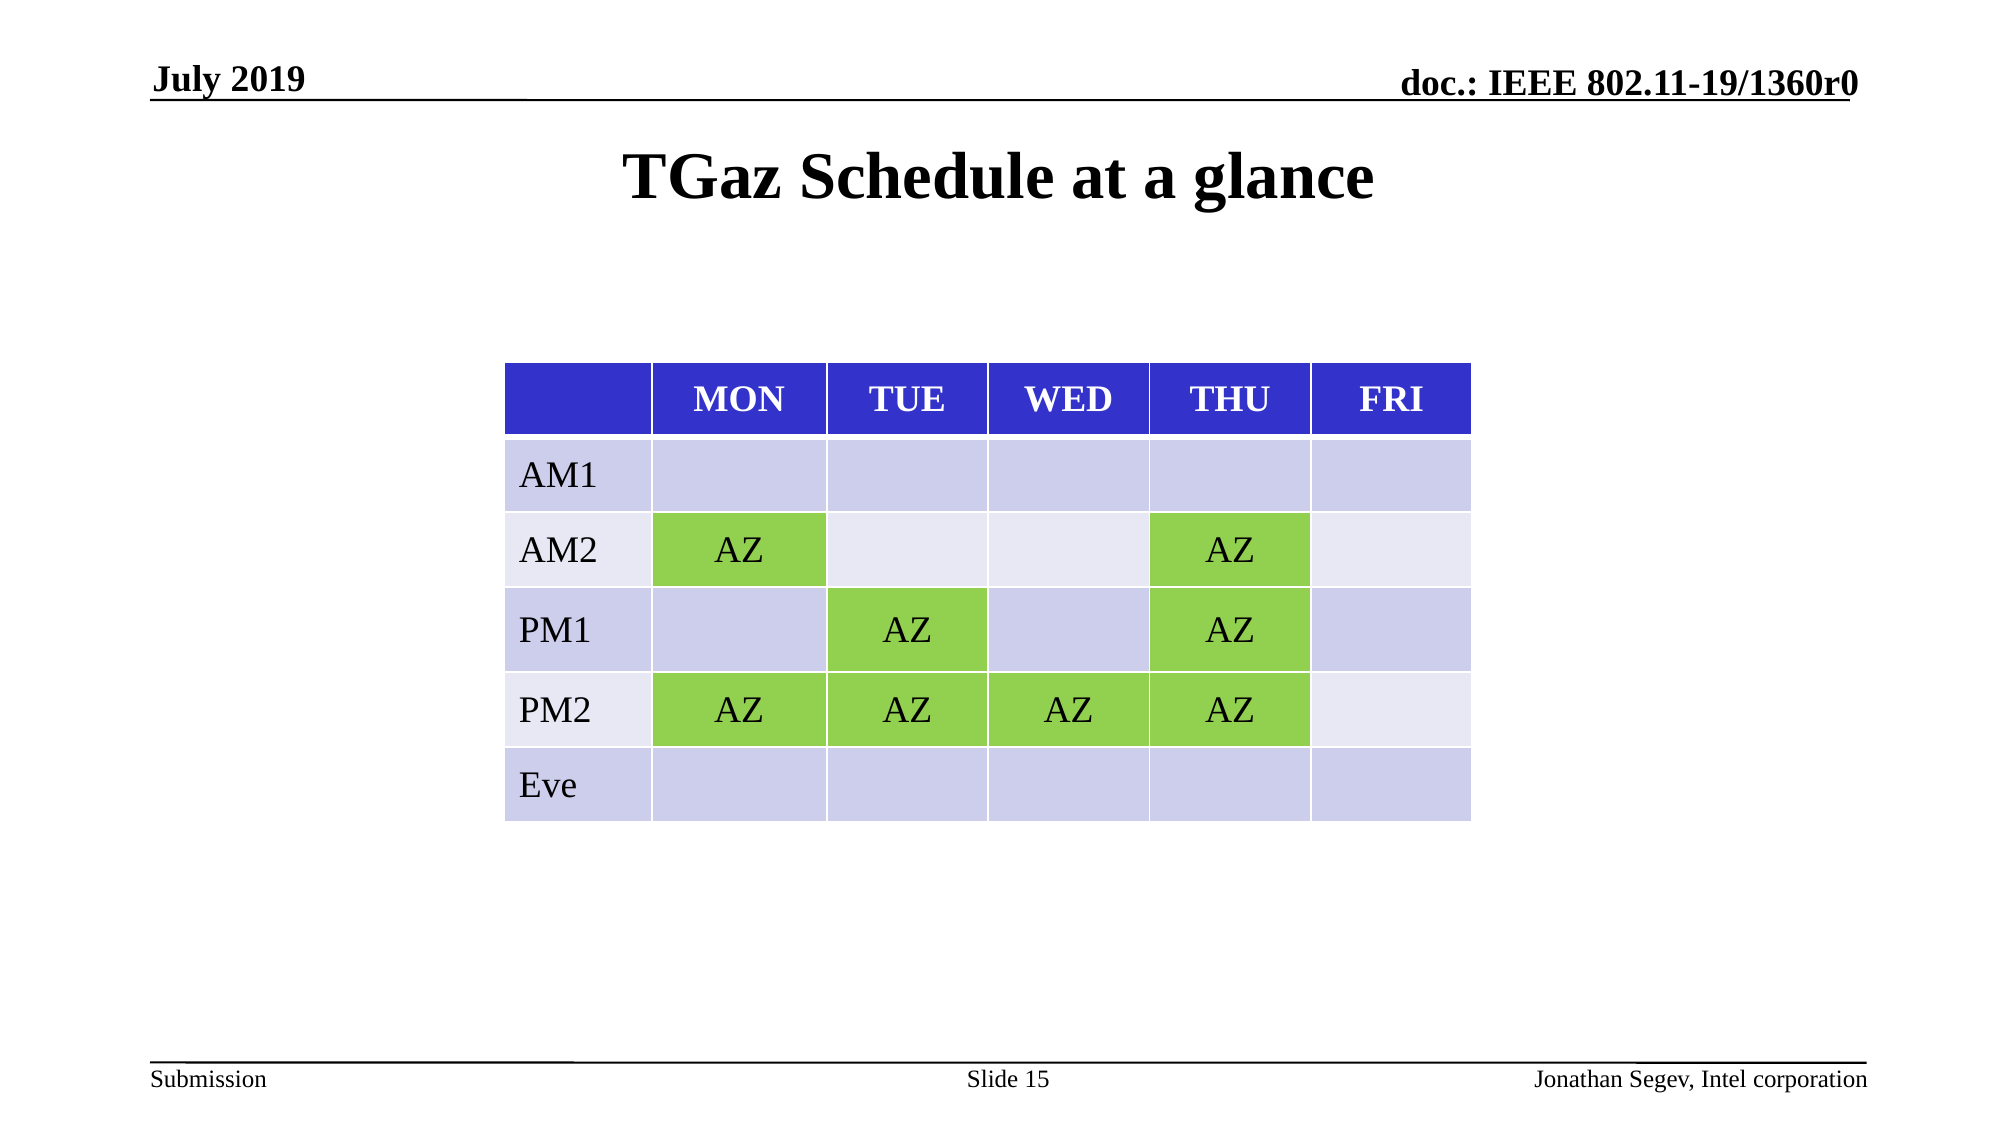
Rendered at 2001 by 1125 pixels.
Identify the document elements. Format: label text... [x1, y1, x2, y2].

table_cell [989, 513, 1149, 586]
slide_number Slide 15 [950, 1061, 1067, 1123]
table_cell AZ [828, 673, 987, 746]
table_cell AZ [1150, 588, 1310, 671]
table_cell [653, 748, 826, 821]
table_cell AZ [653, 513, 826, 586]
table_cell AZ [989, 673, 1149, 746]
table_cell [828, 513, 987, 586]
table_header TUE [828, 363, 987, 434]
table_cell [653, 440, 826, 511]
table_cell [989, 440, 1149, 511]
table_cell AM1 [505, 440, 651, 511]
table_cell [1312, 440, 1471, 511]
table_header WED [989, 363, 1149, 434]
table_cell AZ [653, 673, 826, 746]
table_header [505, 363, 651, 434]
table_cell AZ [1150, 673, 1310, 746]
table_cell [1312, 748, 1471, 821]
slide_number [152, 54, 563, 100]
title TGaz Schedule at a glance [149, 112, 1850, 232]
table_cell [989, 588, 1149, 671]
footer Jonathan Segev, Intel corporation [1171, 1061, 1869, 1093]
table_header FRI [1312, 363, 1471, 434]
table_header MON [653, 363, 826, 434]
table_cell [1312, 673, 1471, 746]
table_cell [828, 748, 987, 821]
table_cell PM1 [505, 588, 651, 671]
table_cell [828, 440, 987, 511]
table_cell Eve [505, 748, 651, 821]
table_cell [1150, 440, 1310, 511]
table_cell [1150, 748, 1310, 821]
table_cell AM2 [505, 513, 651, 586]
table_header THU [1150, 363, 1310, 434]
table_cell [1312, 588, 1471, 671]
table_cell [989, 748, 1149, 821]
table_cell [653, 588, 826, 671]
table_cell [1312, 513, 1471, 586]
table_cell PM2 [505, 673, 651, 746]
table_cell AZ [1150, 513, 1310, 586]
table_cell AZ [828, 588, 987, 671]
